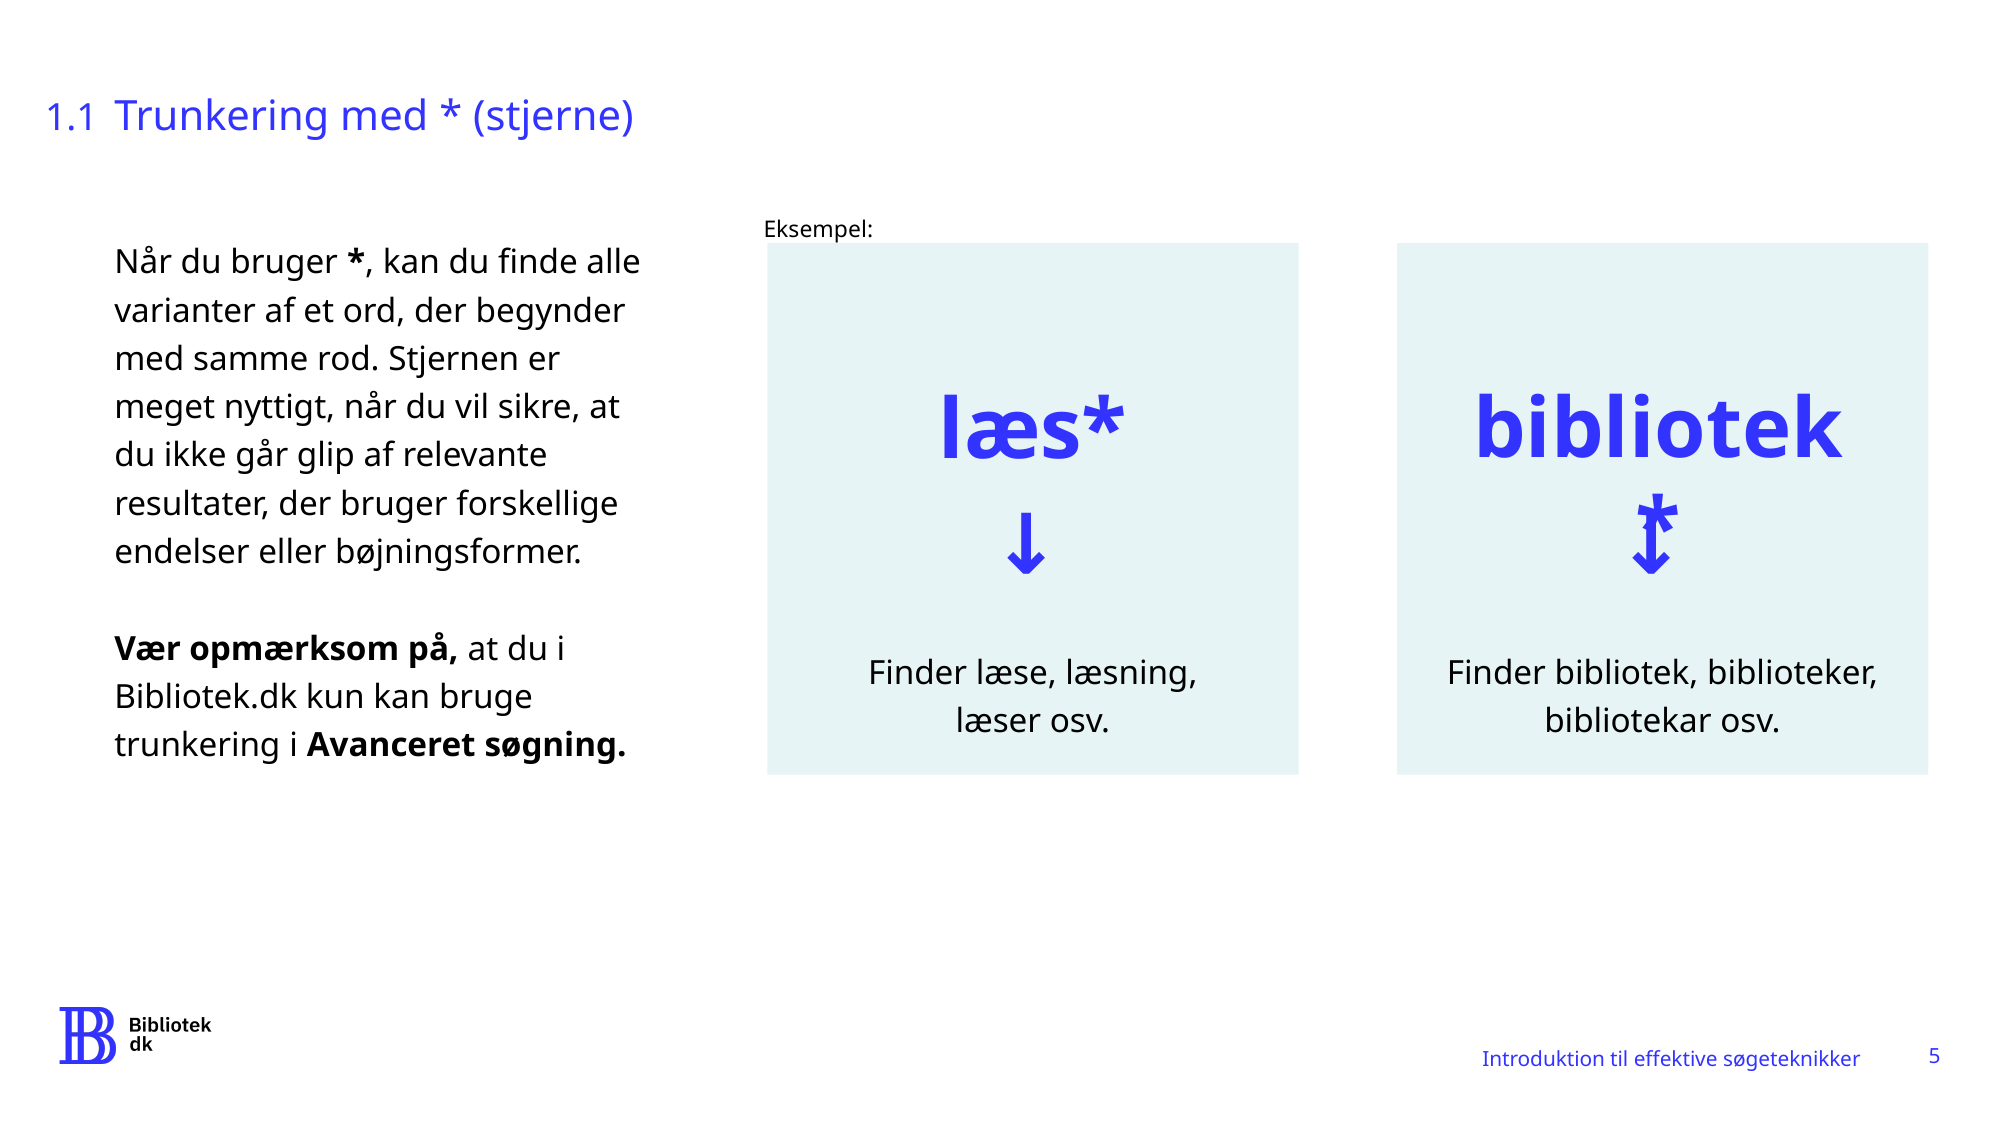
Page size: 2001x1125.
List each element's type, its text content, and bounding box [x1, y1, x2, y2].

text_box bibliotek* [1440, 366, 1877, 582]
text_box Finder bibliotek, biblioteker, bibliotekar osv. [1397, 635, 1929, 747]
text_box Eksempel: [748, 185, 2000, 249]
text_box 1.1 [30, 85, 113, 146]
text_box → [976, 480, 1092, 628]
slide_number 5 [1505, 1026, 1956, 1087]
text_box Finder læse, læsning, læser osv. [837, 635, 1229, 747]
text_box → [1601, 480, 1716, 628]
text_box Trunkering med * (stjerne) [114, 94, 1929, 171]
picture [59, 1007, 212, 1064]
text_box Når du bruger *, kan du finde alle varianter af et ord, der begynder med samme rod. Stjernen er meget nyttigt, når du vil sikre, at du ikke går glip af relevante resultater, der bruger forskellige endelser eller bøjningsformer. Vær opmærksom på, at du i Bibliotek.dk kun kan bruge trunkering i Avanceret søgning. [114, 224, 670, 771]
text_box [766, 249, 1300, 776]
text_box læs* [918, 367, 1148, 483]
text_box [1395, 249, 1930, 776]
